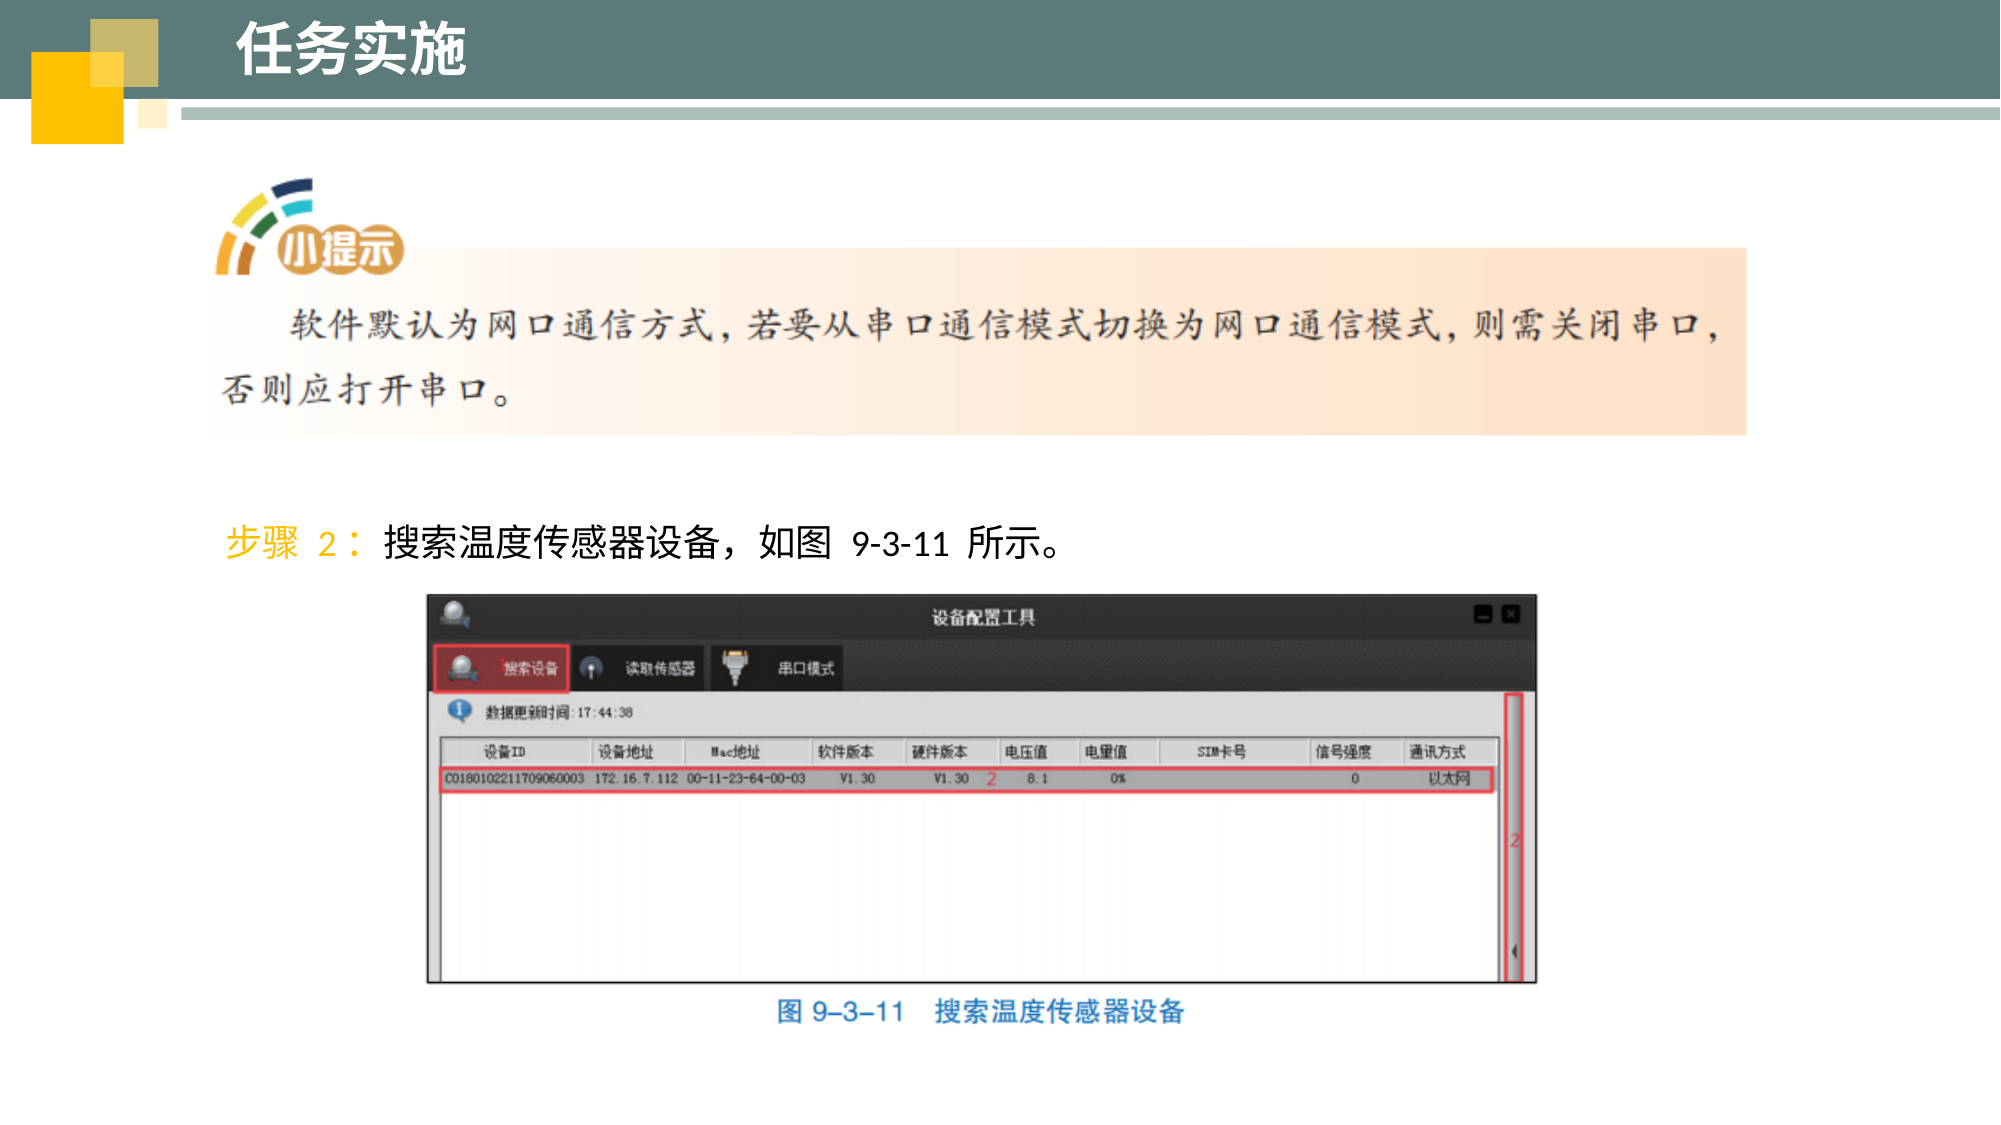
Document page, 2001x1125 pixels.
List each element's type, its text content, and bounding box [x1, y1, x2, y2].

picture [393, 574, 1608, 1088]
picture [185, 167, 1790, 479]
text_box 步骤 2：搜索温度传感器设备，如图 9-3-11 所示。 [210, 511, 1508, 572]
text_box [0, 0, 2000, 145]
